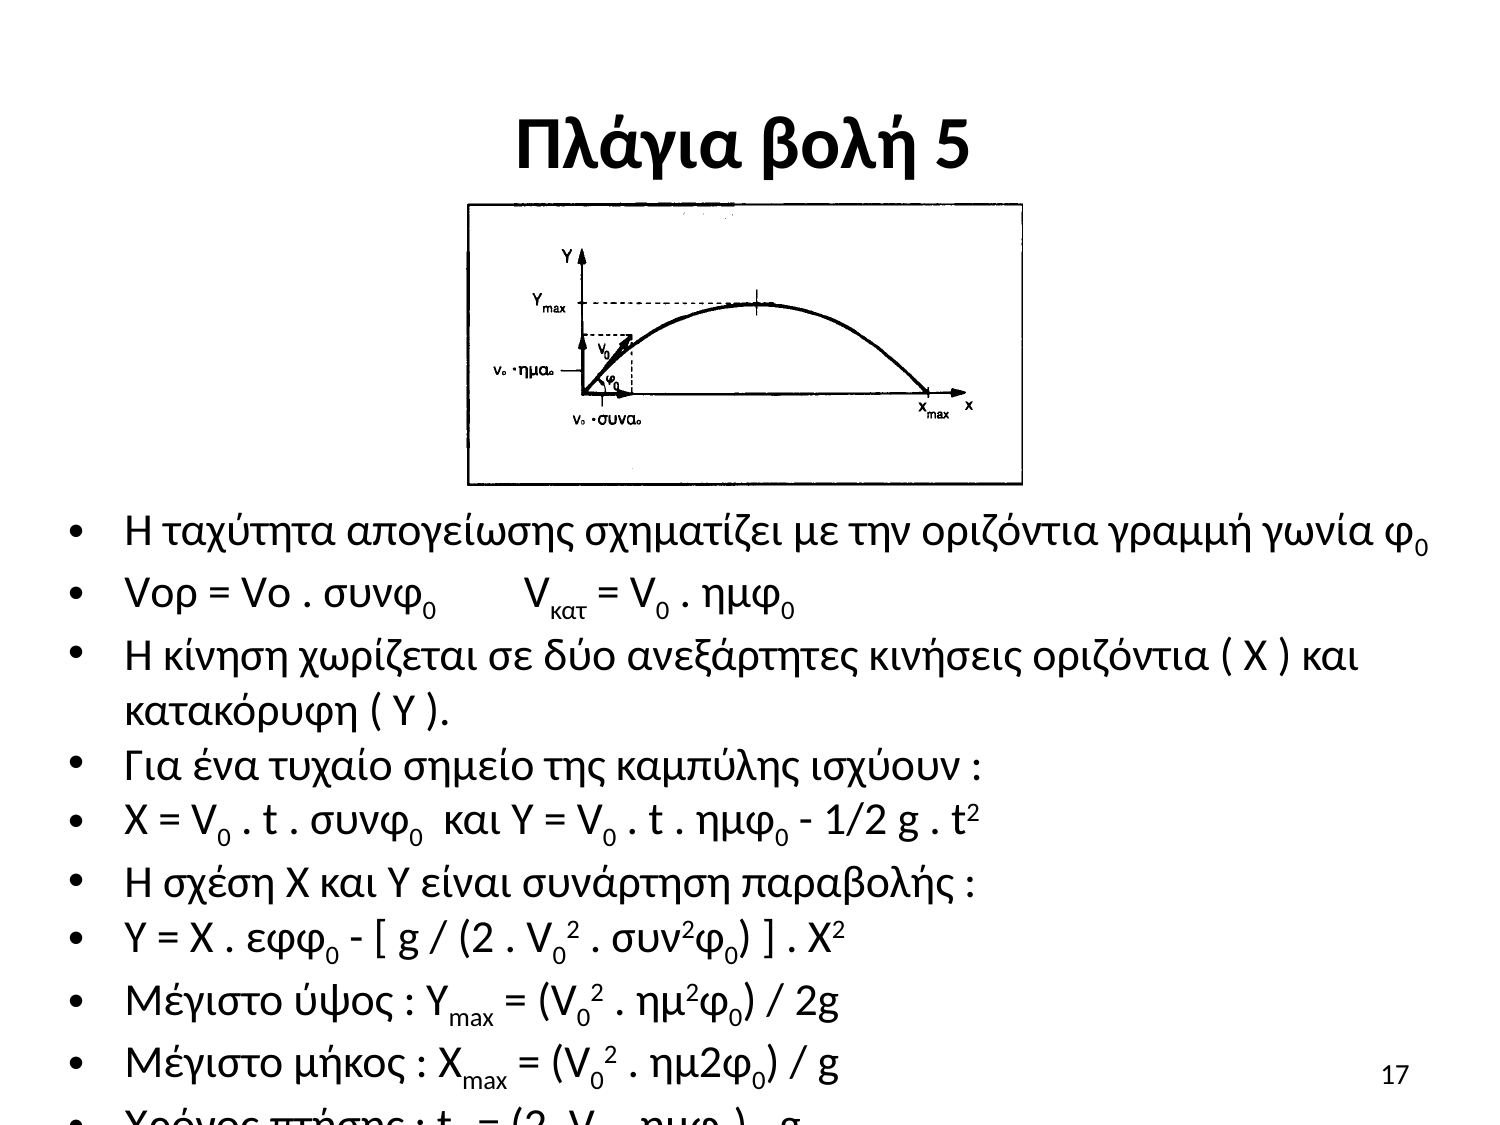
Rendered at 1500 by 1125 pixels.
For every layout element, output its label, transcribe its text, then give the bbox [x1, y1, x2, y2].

picture [465, 202, 1023, 487]
list Η ταχύτητα απογείωσης σχηματίζει με την οριζόντια γραμμή γωνία φ0 Vορ = Vο . συνφ0 Vκατ = V0 . ημφ0 Η κίνηση χωρίζεται σε δύο ανεξάρτητες κινήσεις οριζόντια ( Χ ) και κατακόρυφη ( Υ ). Για ένα τυχαίο σημείο της καμπύλης ισχύουν : X = V0 . t . συνφ0 και Y = V0 . t . ημφ0 - 1/2 g . t2 Η σχέση Χ και Υ είναι συνάρτηση παραβολής : Υ = X . εφφ0 - [ g / (2 . V02 . συν2φ0) ] . Χ2 Μέγιστο ύψος : Υmax = (V02 . ημ2φ0) / 2g Μέγιστο μήκος : Xmax = (V02 . ημ2φ0) / g Χρόνος πτήσης : tπ = (2 .V0 . ημφ0) . g. [53, 491, 1459, 1083]
title Πλάγια βολή 5 [29, 45, 1459, 233]
slide_number 17 [1074, 1042, 1425, 1103]
